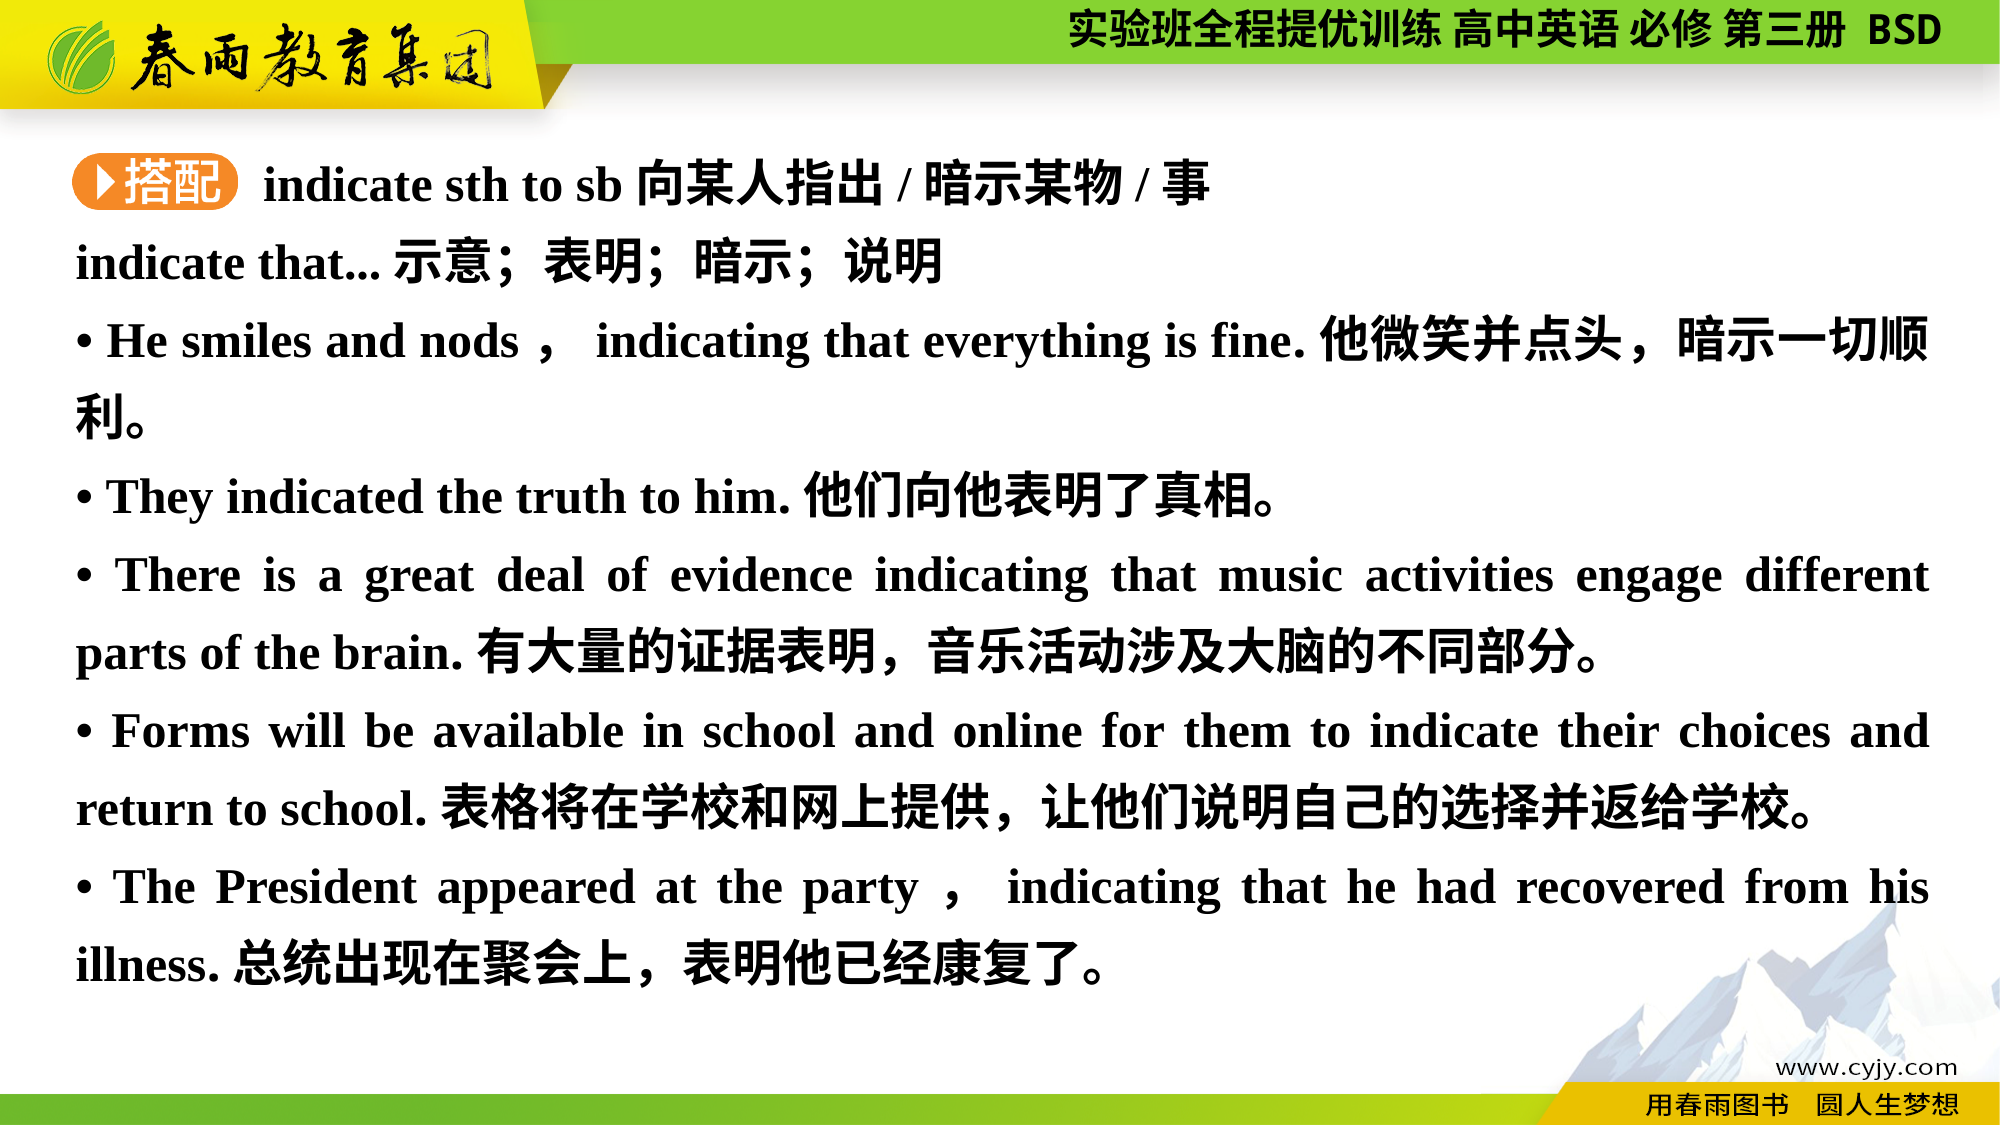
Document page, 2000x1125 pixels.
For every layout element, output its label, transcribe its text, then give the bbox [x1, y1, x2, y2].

list indicate sth to sb向某人指出/暗示某物/事 indicate that...示意；表明；暗示；说明 • He smiles and nods，indicating that everything is fine.他微笑并点头，暗示一切顺利。 • They indicated the truth to him.他们向他表明了真相。 • There is a great deal of evidence indicating that music activities engage different parts of the brain.有大量的证据表明，音乐活动涉及大脑的不同部分。 • Forms will be available in school and online for them to indicate their choices and return to school.表格将在学校和网上提供，让他们说明自己的选择并返给学校。 • The President appeared at the party，indicating that he had recovered from his illness.总统出现在聚会上，表明他已经康复了。 [60, 126, 1945, 1000]
picture [0, 0, 2000, 1125]
